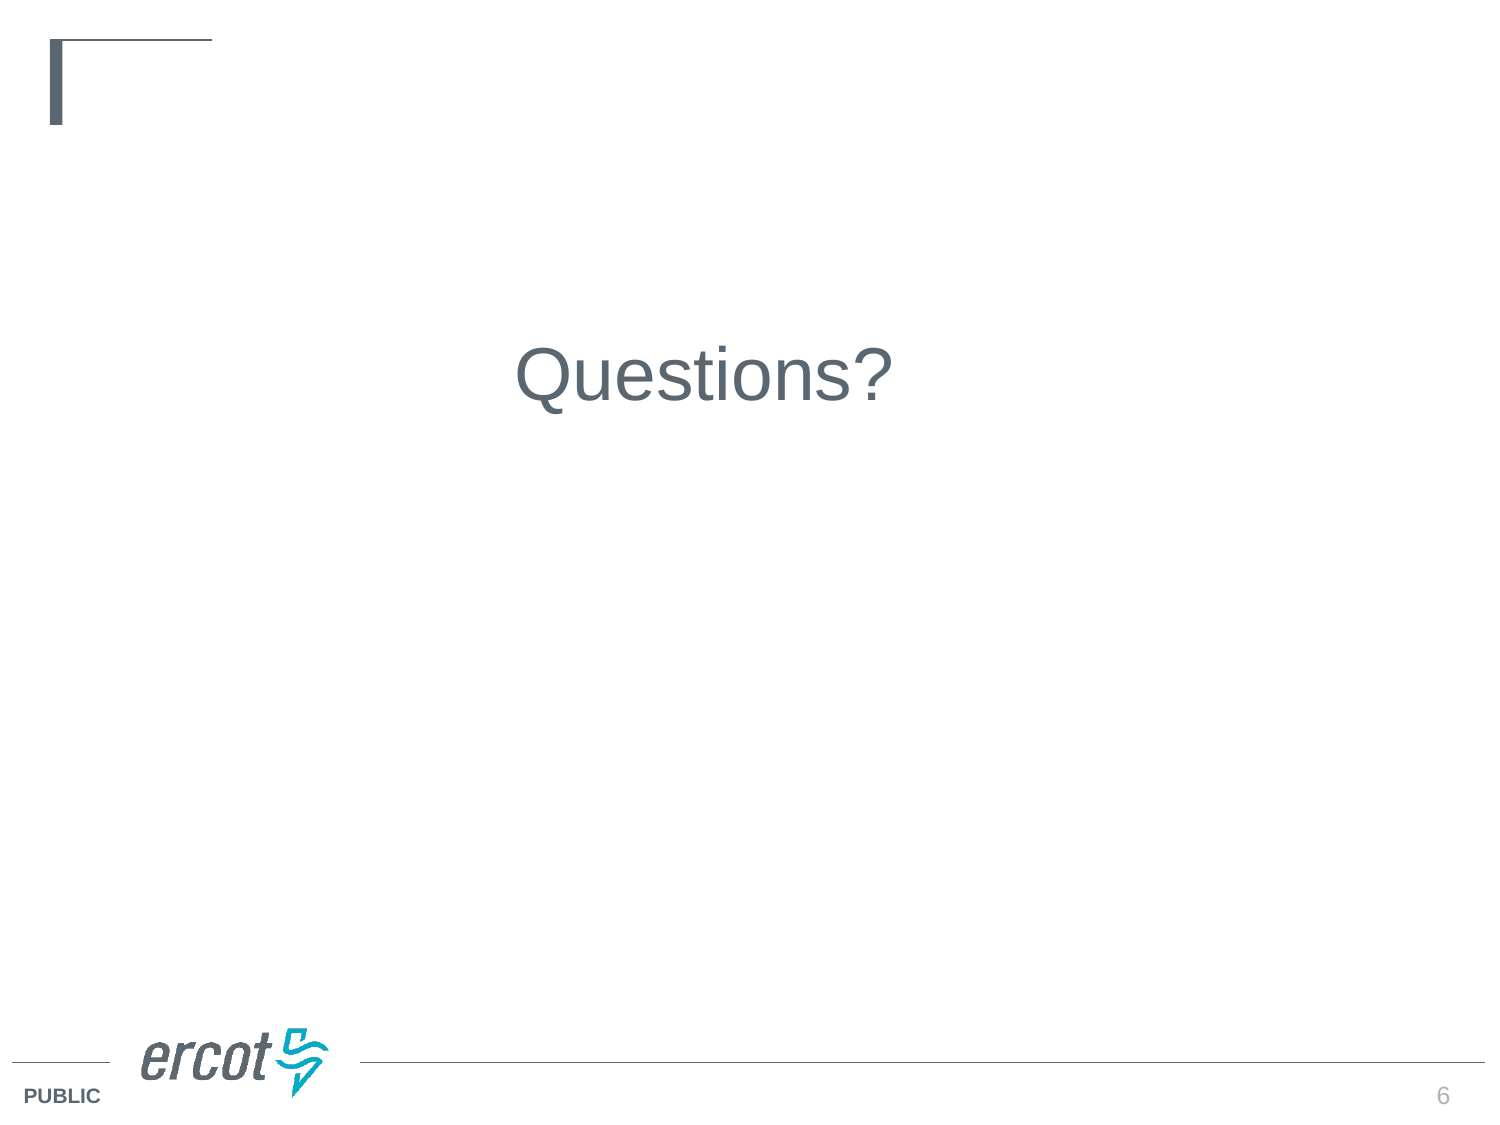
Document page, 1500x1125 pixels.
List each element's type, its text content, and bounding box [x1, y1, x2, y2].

picture [137, 1024, 332, 1100]
list Questions? [50, 162, 1450, 992]
slide_number 6 [1400, 1076, 1488, 1113]
